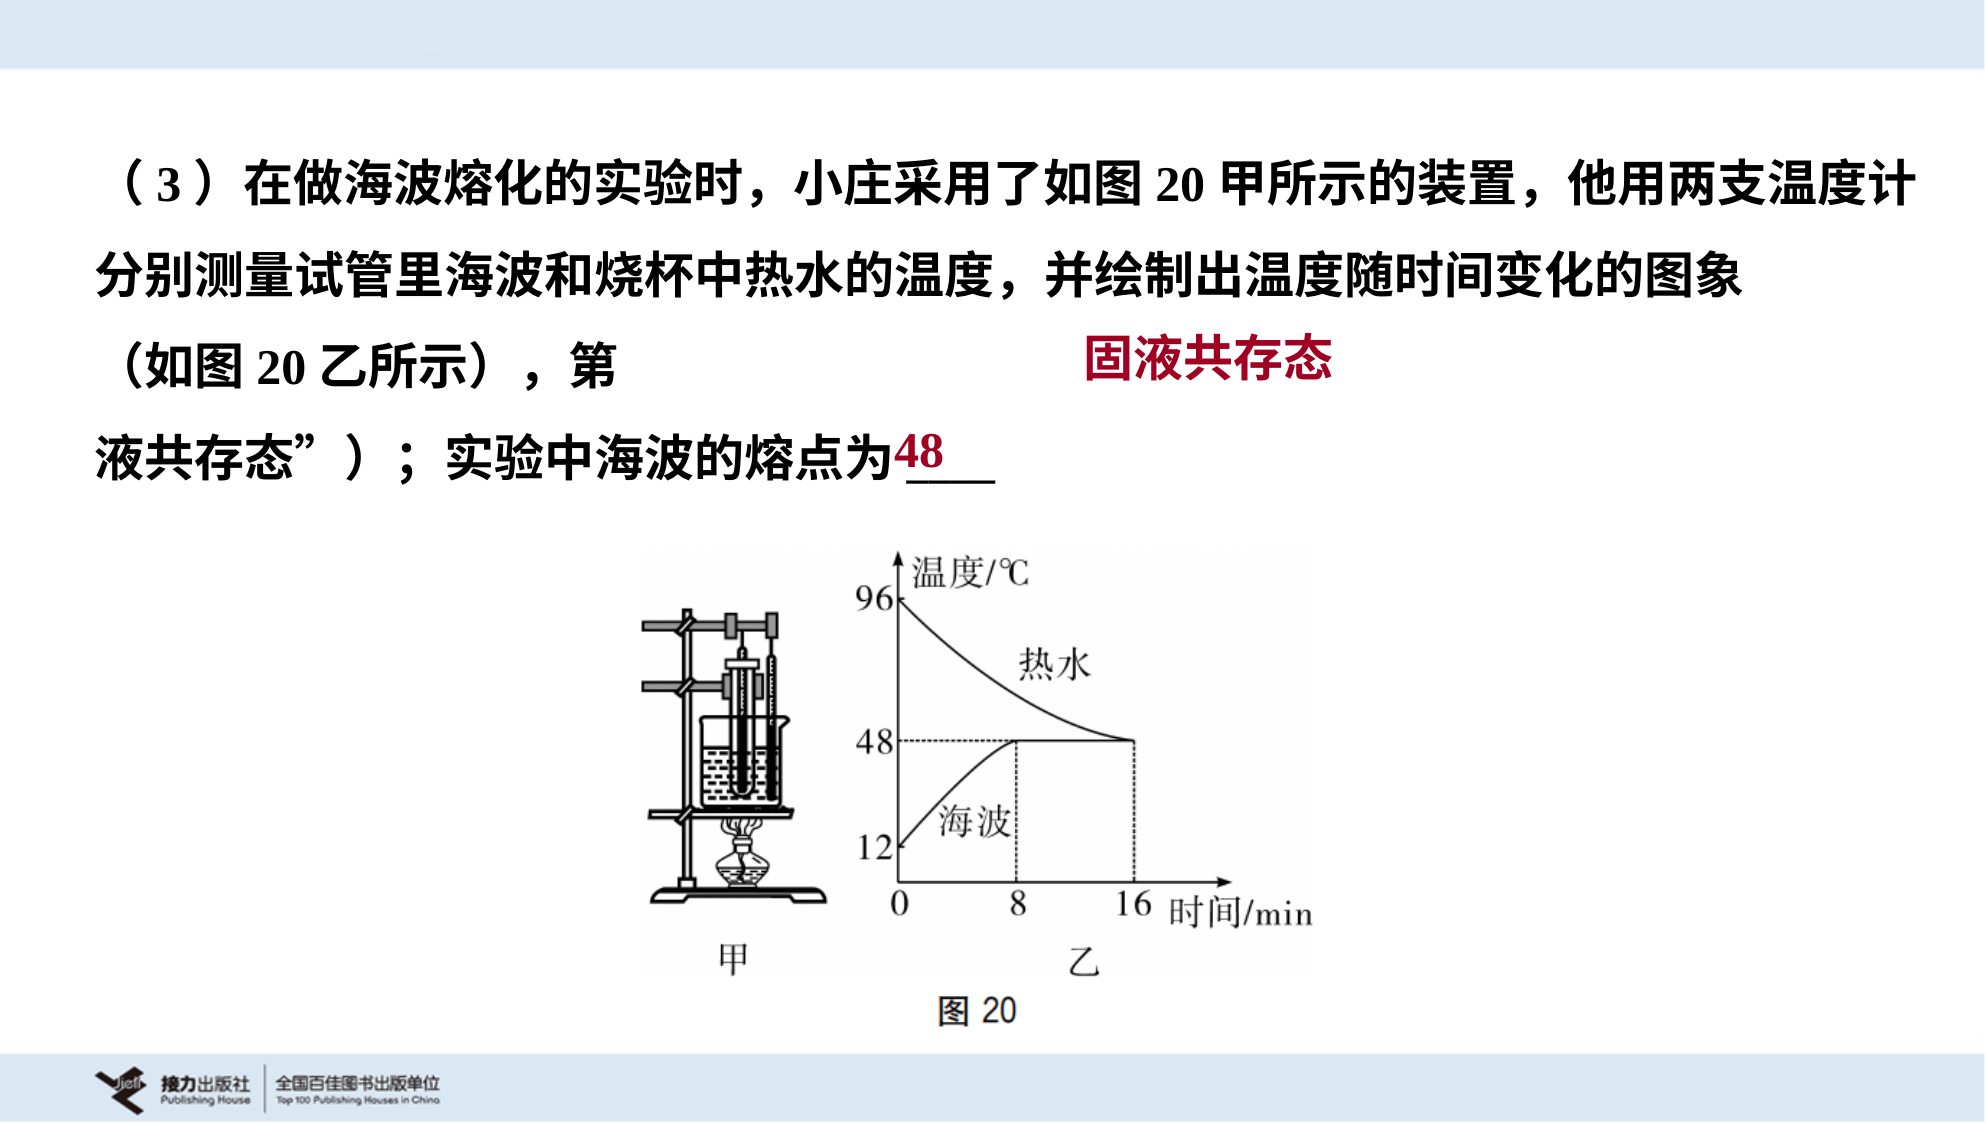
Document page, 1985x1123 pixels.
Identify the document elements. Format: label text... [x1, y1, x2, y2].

text_box 固液共存态 [1064, 298, 1353, 386]
text_box 48 [876, 390, 963, 478]
picture [0, 0, 1985, 1122]
